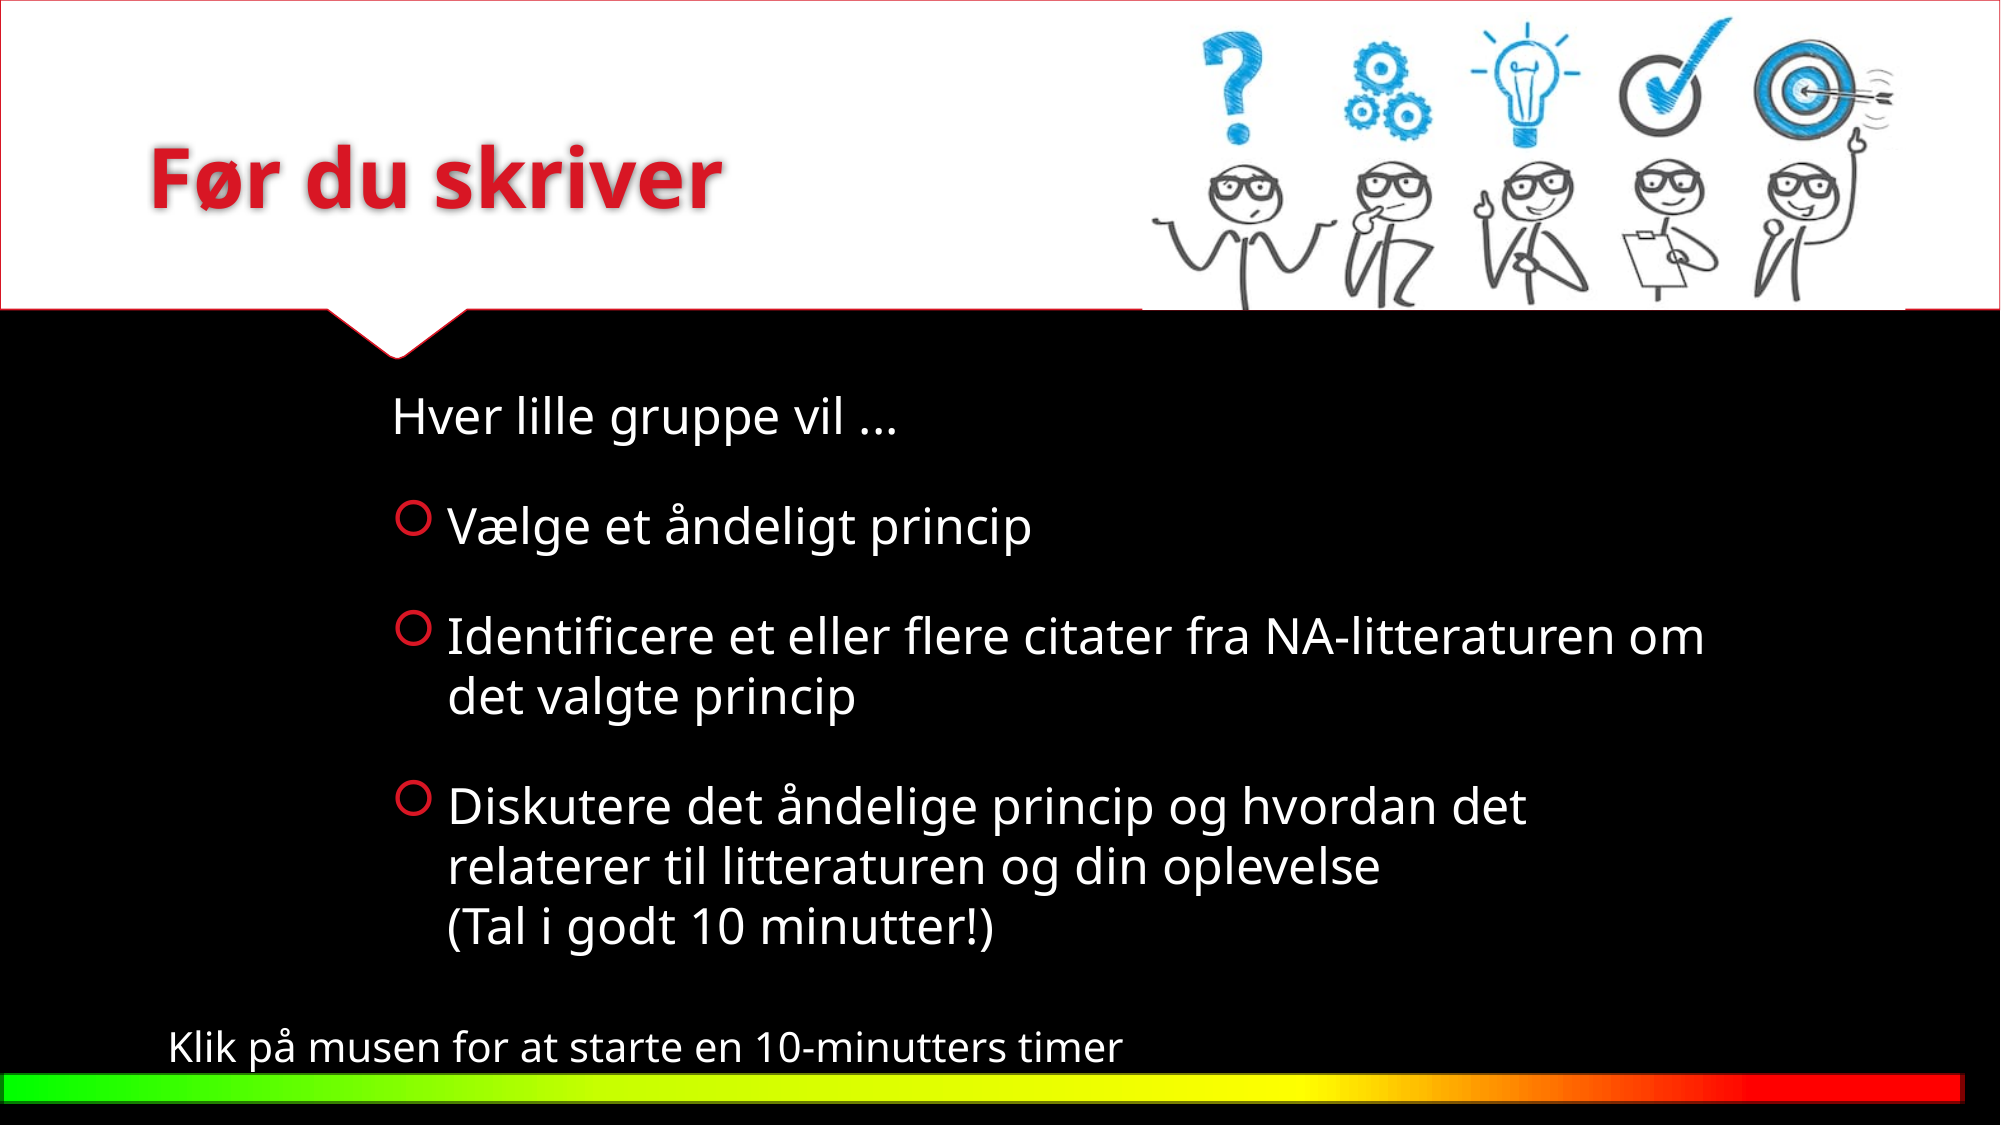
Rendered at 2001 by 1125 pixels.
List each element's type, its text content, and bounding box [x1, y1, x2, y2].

list Hver lille gruppe vil ... Vælge et åndeligt princip Identificere et eller flere citater fra NA-litteraturen om det valgte princip Diskutere det åndelige princip og hvordan det relaterer til litteraturen og din oplevelse (Tal i godt 10 minutter!) [376, 371, 1725, 752]
title Før du skriver [132, 73, 1142, 233]
text_box Klik på musen for at starte en 10-minutters timer [152, 1013, 1221, 1073]
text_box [1142, 11, 1943, 310]
picture [0, 1073, 1966, 1104]
